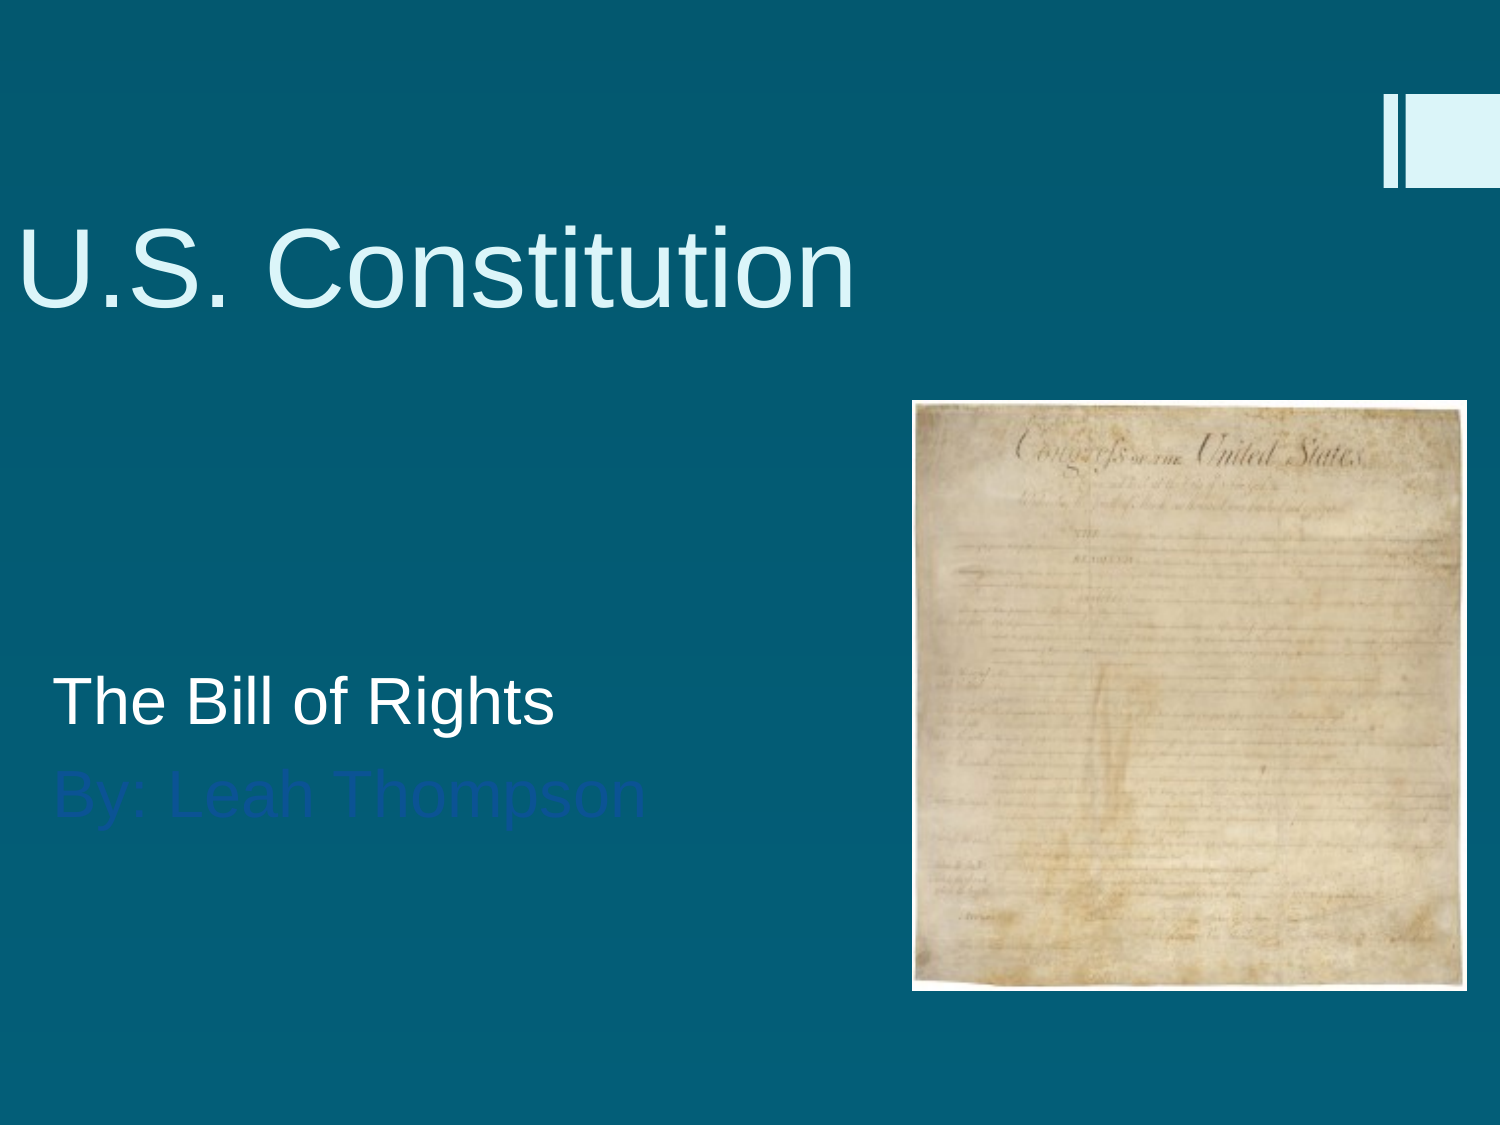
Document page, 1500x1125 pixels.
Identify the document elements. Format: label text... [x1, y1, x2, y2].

subtitle The Bill of Rights By: Leah Thompson [37, 650, 906, 838]
picture [913, 401, 1466, 990]
title U.S. Constitution [0, 0, 1275, 338]
